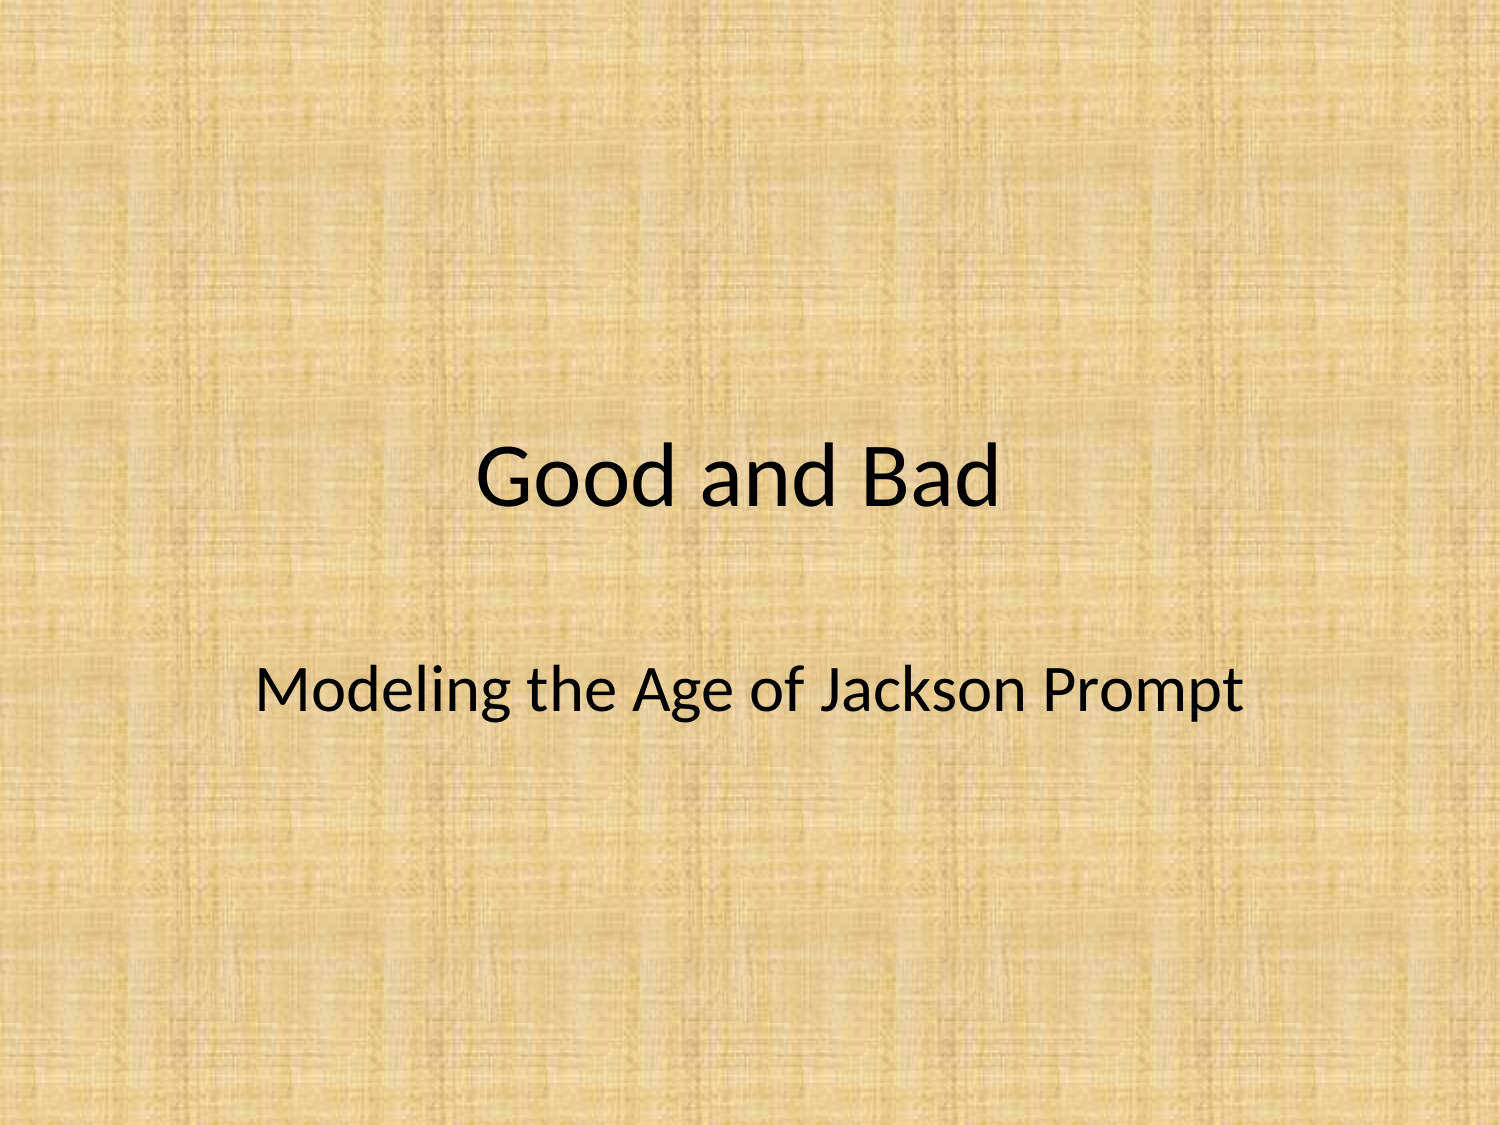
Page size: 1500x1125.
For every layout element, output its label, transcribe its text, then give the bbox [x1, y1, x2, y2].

picture [0, 0, 1500, 1125]
title Good and Bad [112, 349, 1388, 591]
subtitle Modeling the Age of Jackson Prompt [225, 637, 1275, 925]
